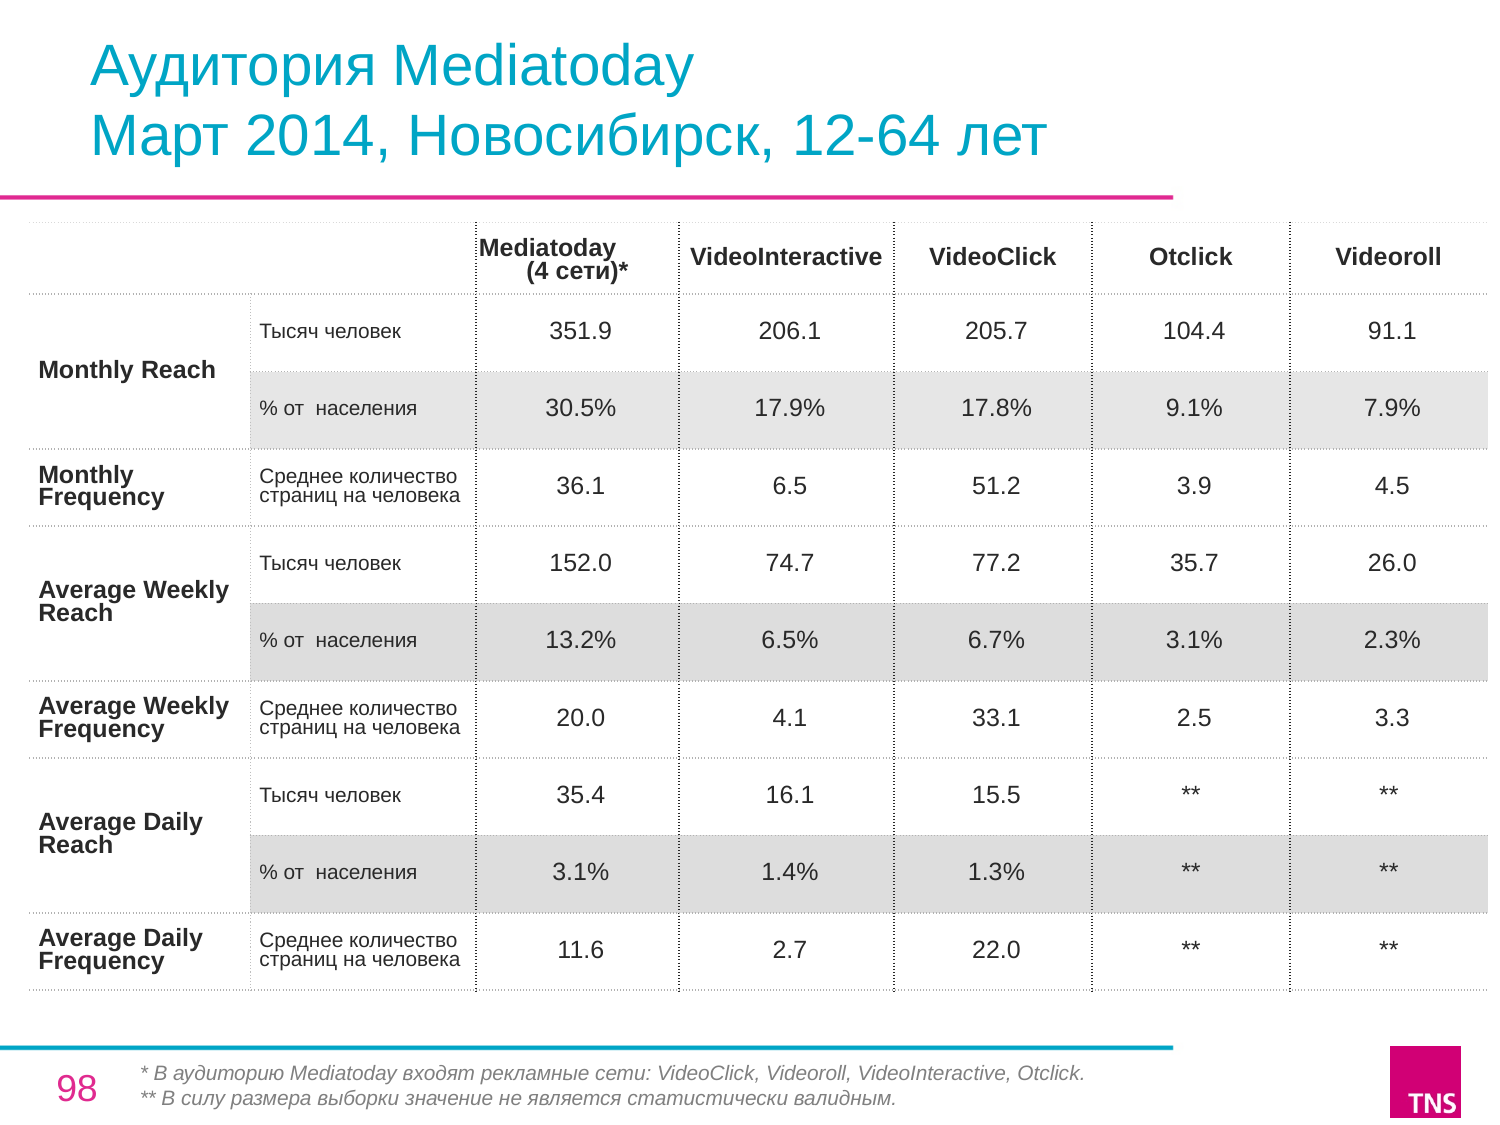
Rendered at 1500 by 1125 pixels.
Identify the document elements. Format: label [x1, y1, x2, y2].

picture [0, 0, 1500, 1125]
slide_number [40, 1055, 392, 1125]
title [74, 8, 1476, 187]
text_box [124, 1052, 1463, 1117]
table_cell [29, 294, 1488, 990]
table_header [29, 223, 1488, 294]
